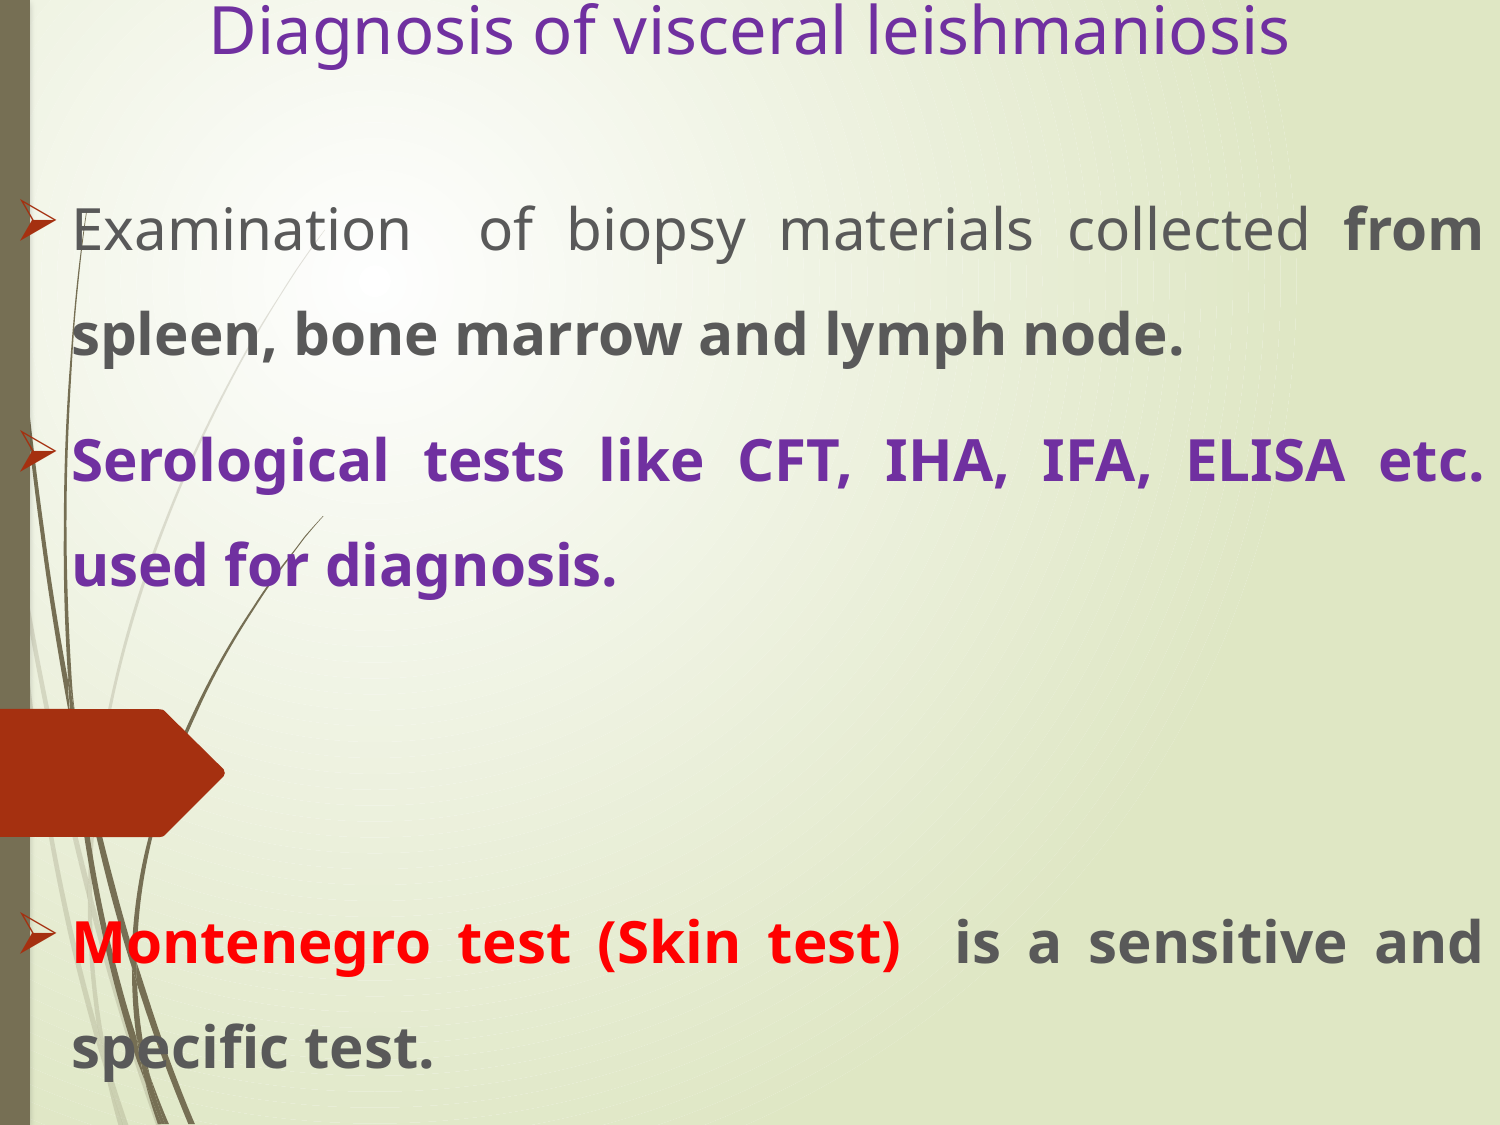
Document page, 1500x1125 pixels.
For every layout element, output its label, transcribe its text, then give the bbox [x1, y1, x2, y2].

subtitle Examination of biopsy materials collected from spleen, bone marrow and lymph node. Serological tests like CFT, IHA, IFA, ELISA etc. used for diagnosis. Montenegro test (Skin test) is a sensitive and specific test. [0, 149, 1500, 1125]
title Diagnosis of visceral leishmaniosis [0, 0, 1500, 75]
